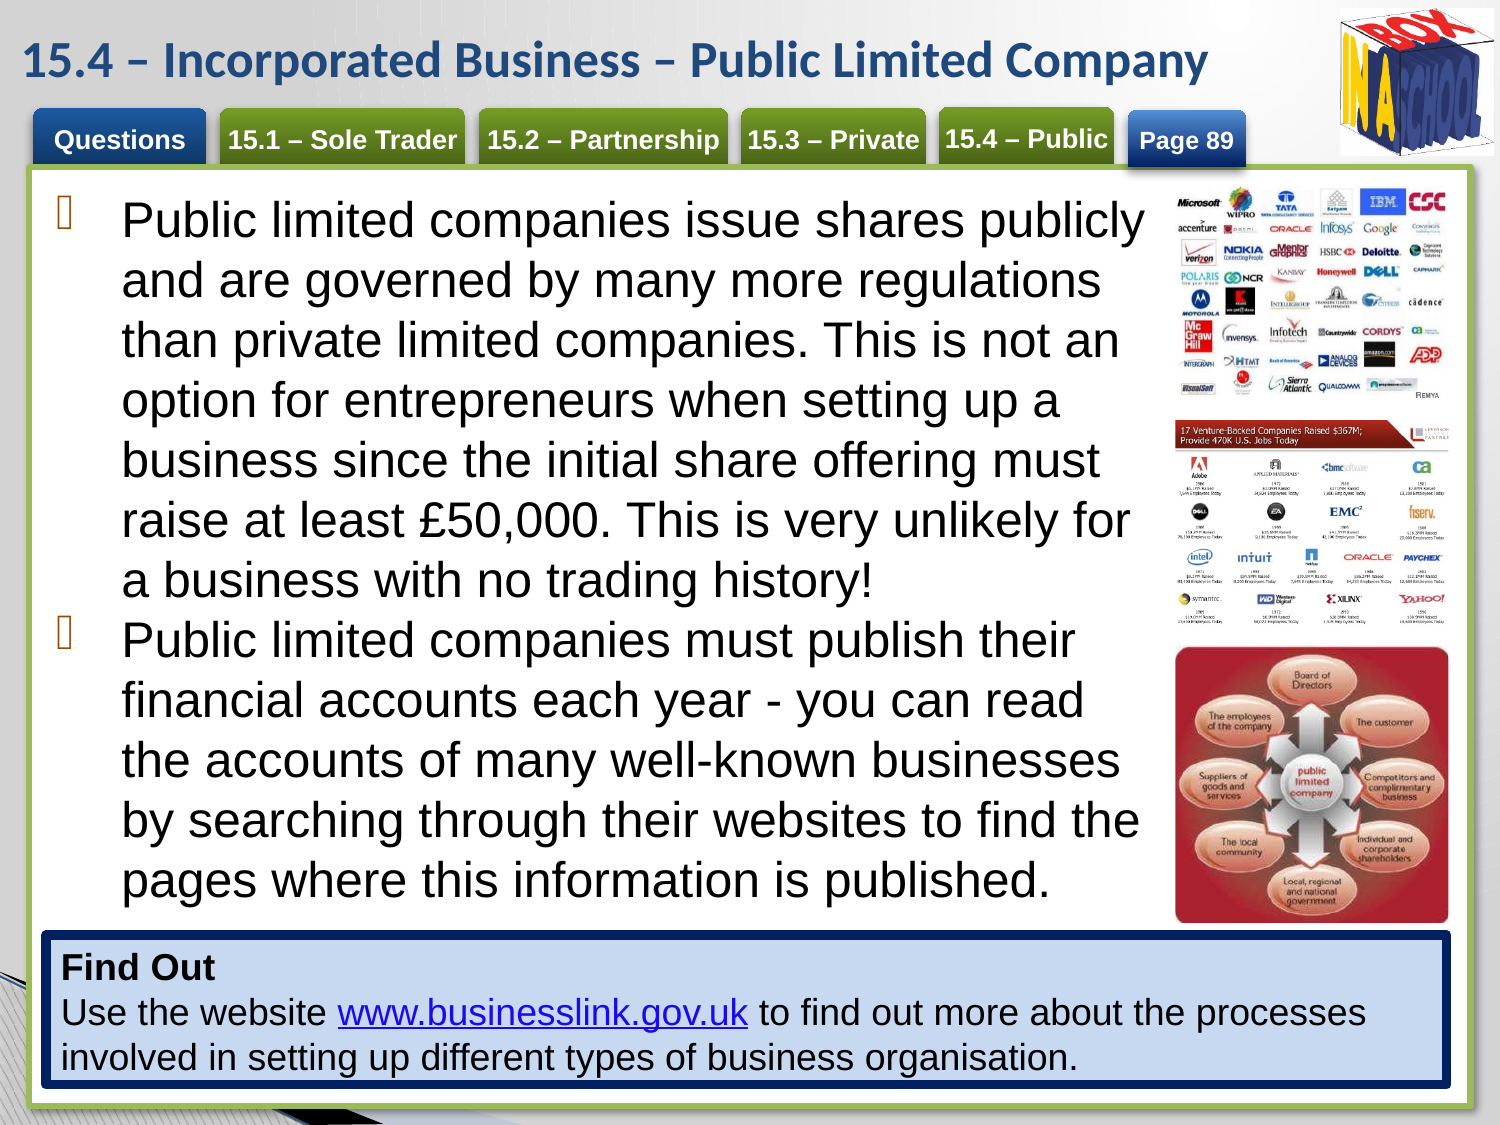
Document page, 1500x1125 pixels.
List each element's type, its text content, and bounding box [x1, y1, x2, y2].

picture [1174, 186, 1448, 402]
picture [281, 1114, 303, 1125]
text_box Find Out Use the website www.businesslink.gov.uk to find out more about the processes involved in setting up different types of business organisation. [46, 935, 1447, 1085]
text_box Public limited companies issue shares publicly and are governed by many more regulations than private limited companies. This is not an option for entrepreneurs when setting up a business since the initial share offering must raise at least £50,000. This is very unlikely for a business with no trading history! Public limited companies must publish their financial accounts each year - you can read the accounts of many well-known businesses by searching through their websites to find the pages where this information is published. [41, 179, 1176, 915]
title 15.4 – Incorporated Business – Public Limited Company [5, 11, 1270, 102]
text_box Page 89 [1127, 109, 1247, 167]
picture [1174, 645, 1449, 924]
picture [1174, 420, 1449, 627]
picture [1340, 8, 1495, 156]
